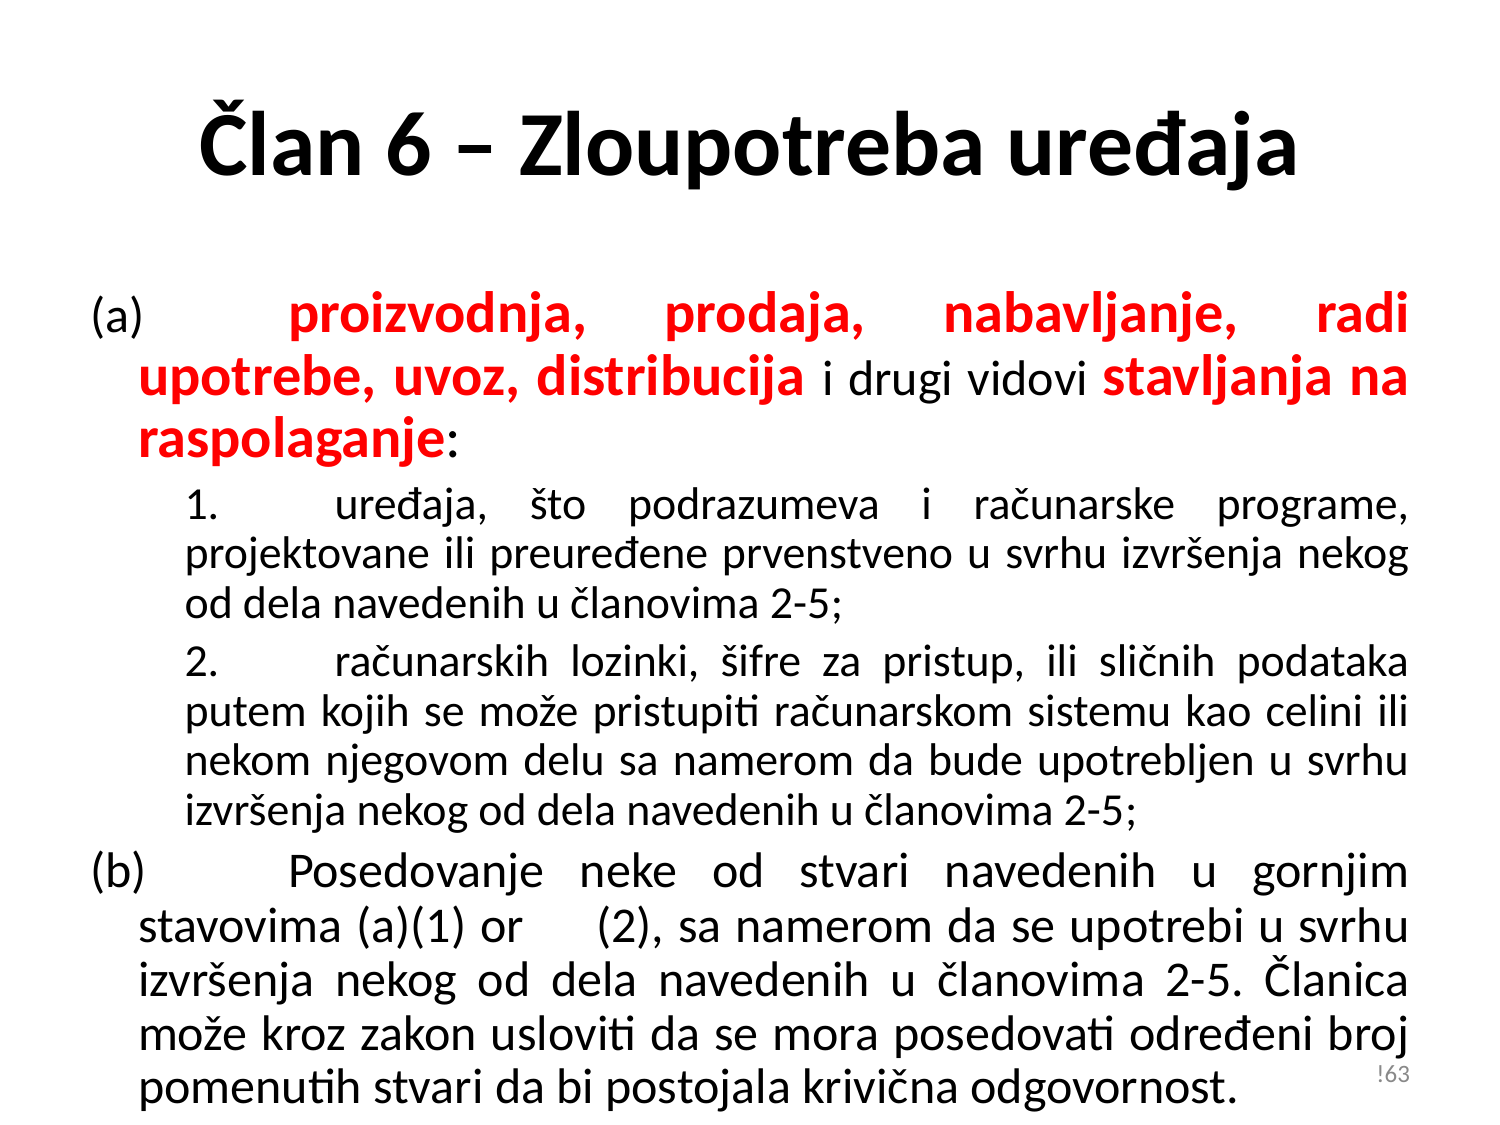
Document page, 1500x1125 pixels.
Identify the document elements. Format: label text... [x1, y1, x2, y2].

slide_number !63 [1074, 1042, 1425, 1103]
title Član 6 – Zloupotreba uređaja [74, 44, 1426, 233]
list (a) proizvodnja, prodaja, nabavljanje, radi upotrebe, uvoz, distribucija i drugi vidovi stavljanja na raspolaganje: 1. uređaja, što podrazumeva i računarske programe, projektovane ili preuređene prvenstveno u svrhu izvršenja nekog od dela navedenih u članovima 2-5; 2. računarskih lozinki, šifre za pristup, ili sličnih podataka putem kojih se može pristupiti računarskom sistemu kao celini ili nekom njegovom delu sa namerom da bude upotrebljen u svrhu izvršenja nekog od dela navedenih u članovima 2-5; (b) Posedovanje neke od stvari navedenih u gornjim stavovima (a)(1) or (2), sa namerom da se upotrebi u svrhu izvršenja nekog od dela navedenih u članovima 2-5. Članica može kroz zakon usloviti da se mora posedovati određeni broj pomenutih stvari da bi postojala krivična odgovornost. [74, 273, 1426, 1092]
